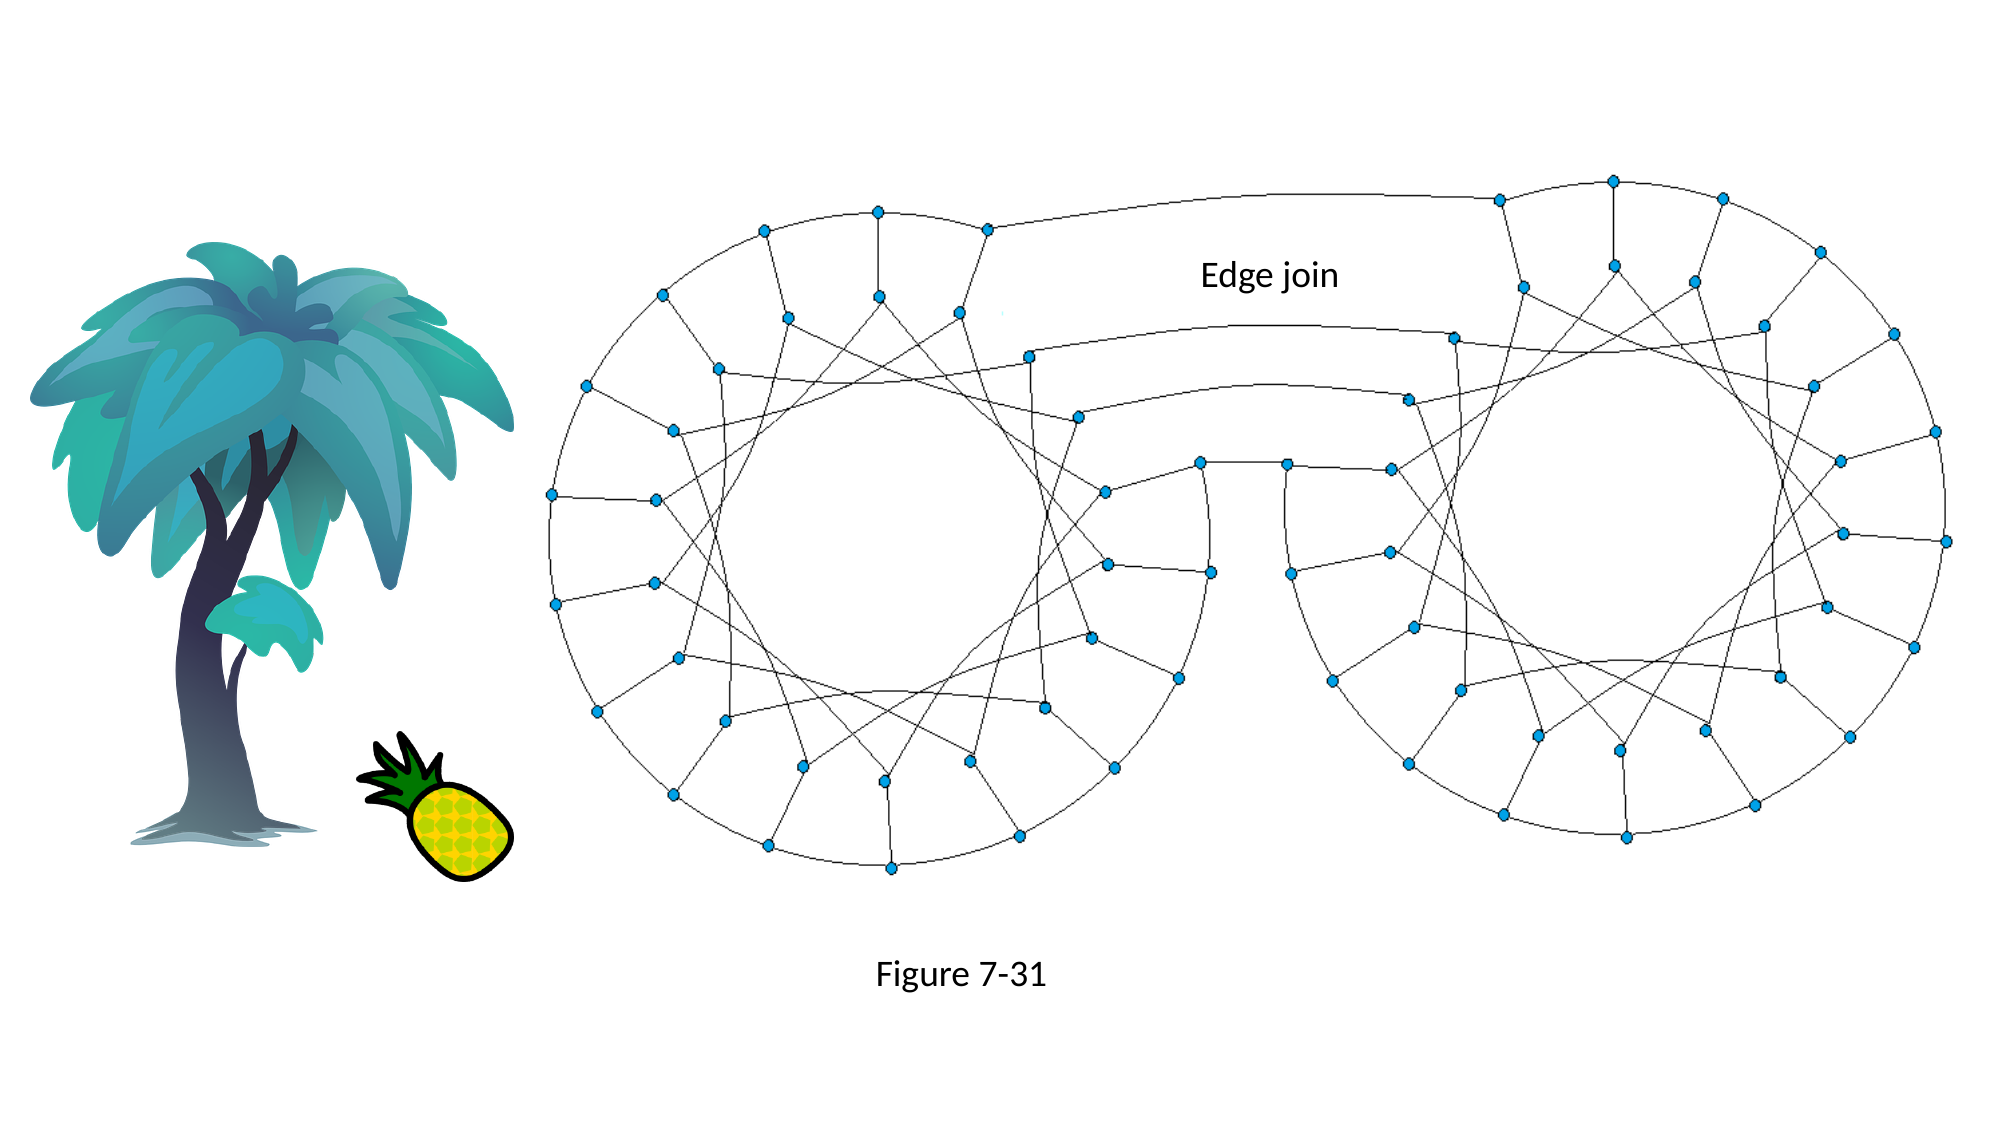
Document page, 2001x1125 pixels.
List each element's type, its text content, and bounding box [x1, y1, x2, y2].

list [534, 167, 1962, 882]
picture [30, 242, 514, 882]
text_box Figure 7-31 [861, 942, 1063, 1002]
